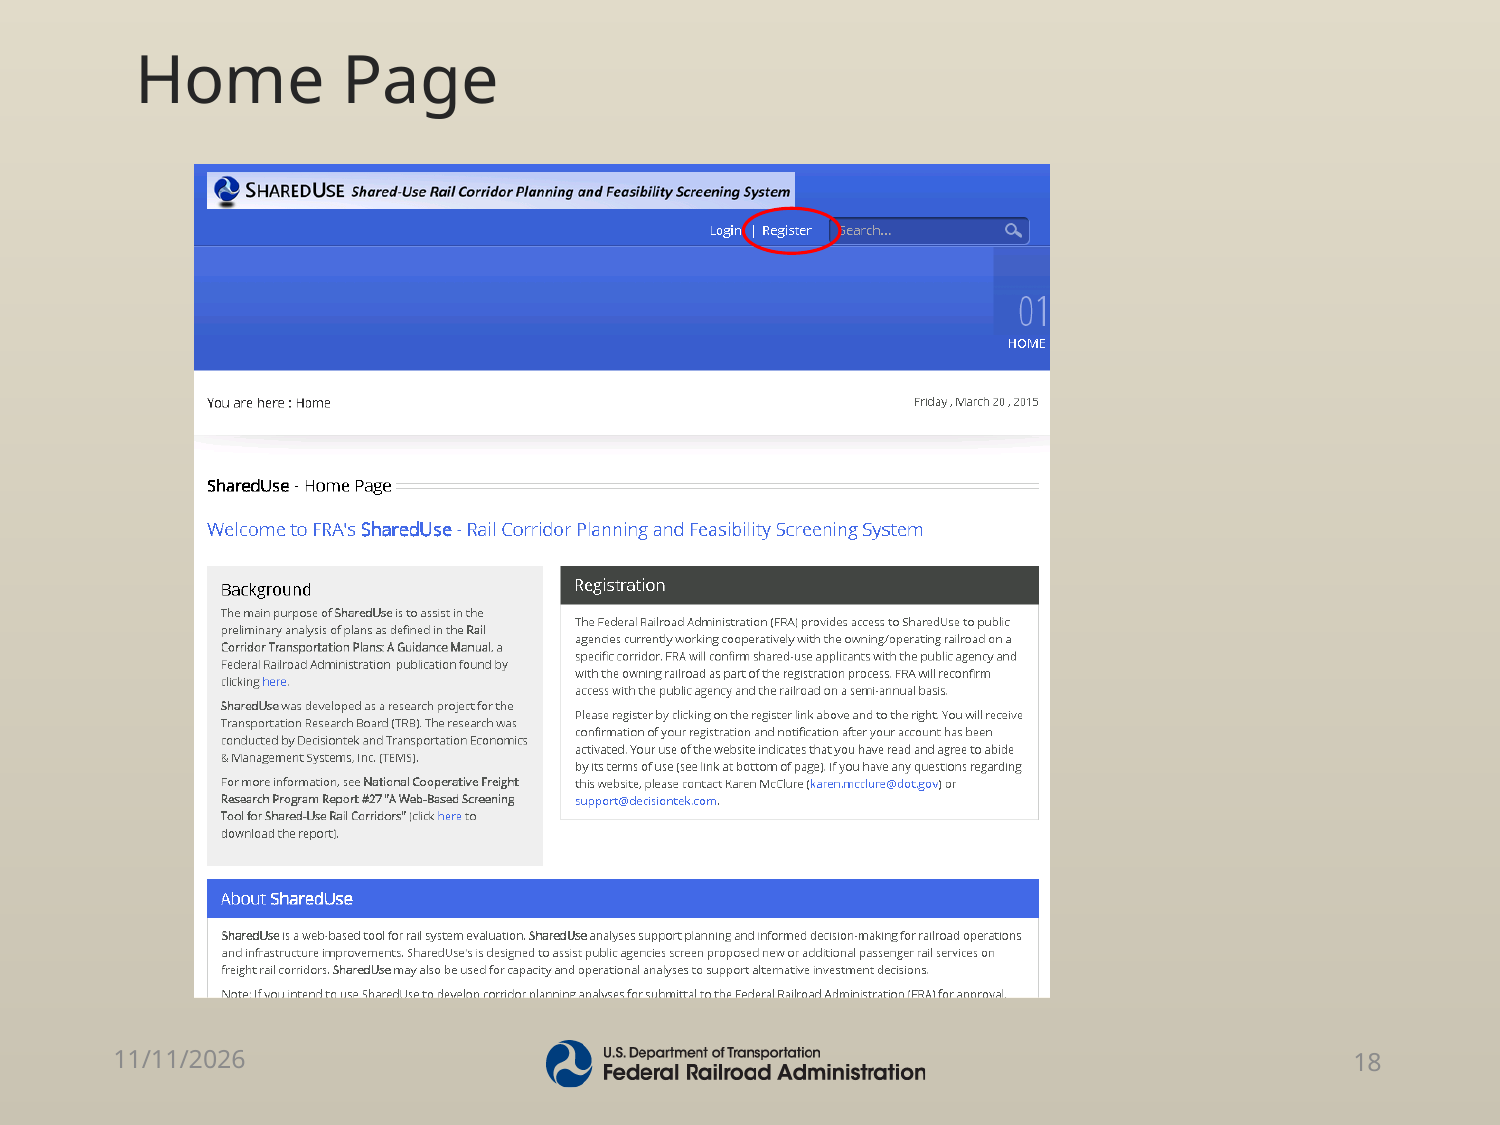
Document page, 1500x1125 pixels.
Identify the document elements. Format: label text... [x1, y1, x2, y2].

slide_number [98, 1030, 436, 1091]
title Home Page [120, 20, 1380, 145]
slide_number 18 [1059, 1033, 1397, 1094]
picture [194, 163, 1050, 998]
picture [526, 1035, 926, 1088]
